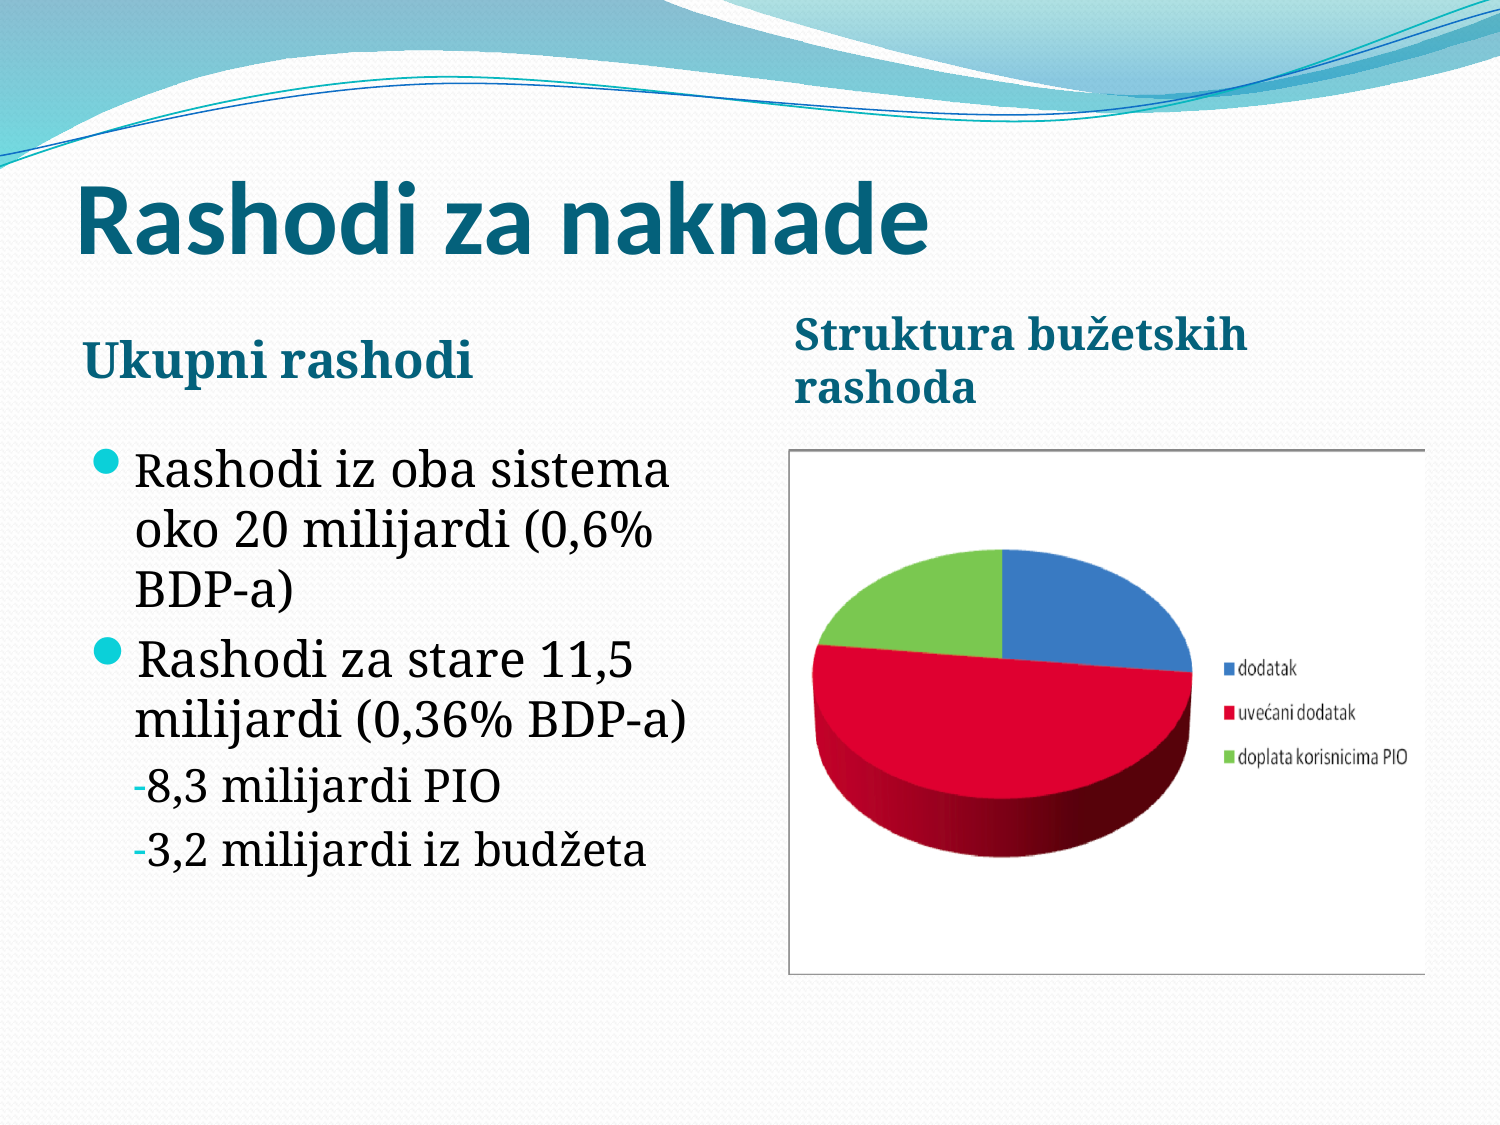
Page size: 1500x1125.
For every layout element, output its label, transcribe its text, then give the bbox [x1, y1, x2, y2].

list Rashodi iz oba sistema oko 20 milijardi (0,6% BDP-a) Rashodi za stare 11,5 milijardi (0,36% BDP-a) 8,3 milijardi PIO 3,2 milijardi iz budžeta [75, 437, 738, 1100]
picture [787, 449, 1426, 976]
title Rashodi za naknade [75, 87, 1425, 275]
list Struktura bužetskih rashoda [786, 305, 1450, 413]
list [761, 412, 1425, 1044]
list Ukupni rashodi [75, 304, 738, 413]
